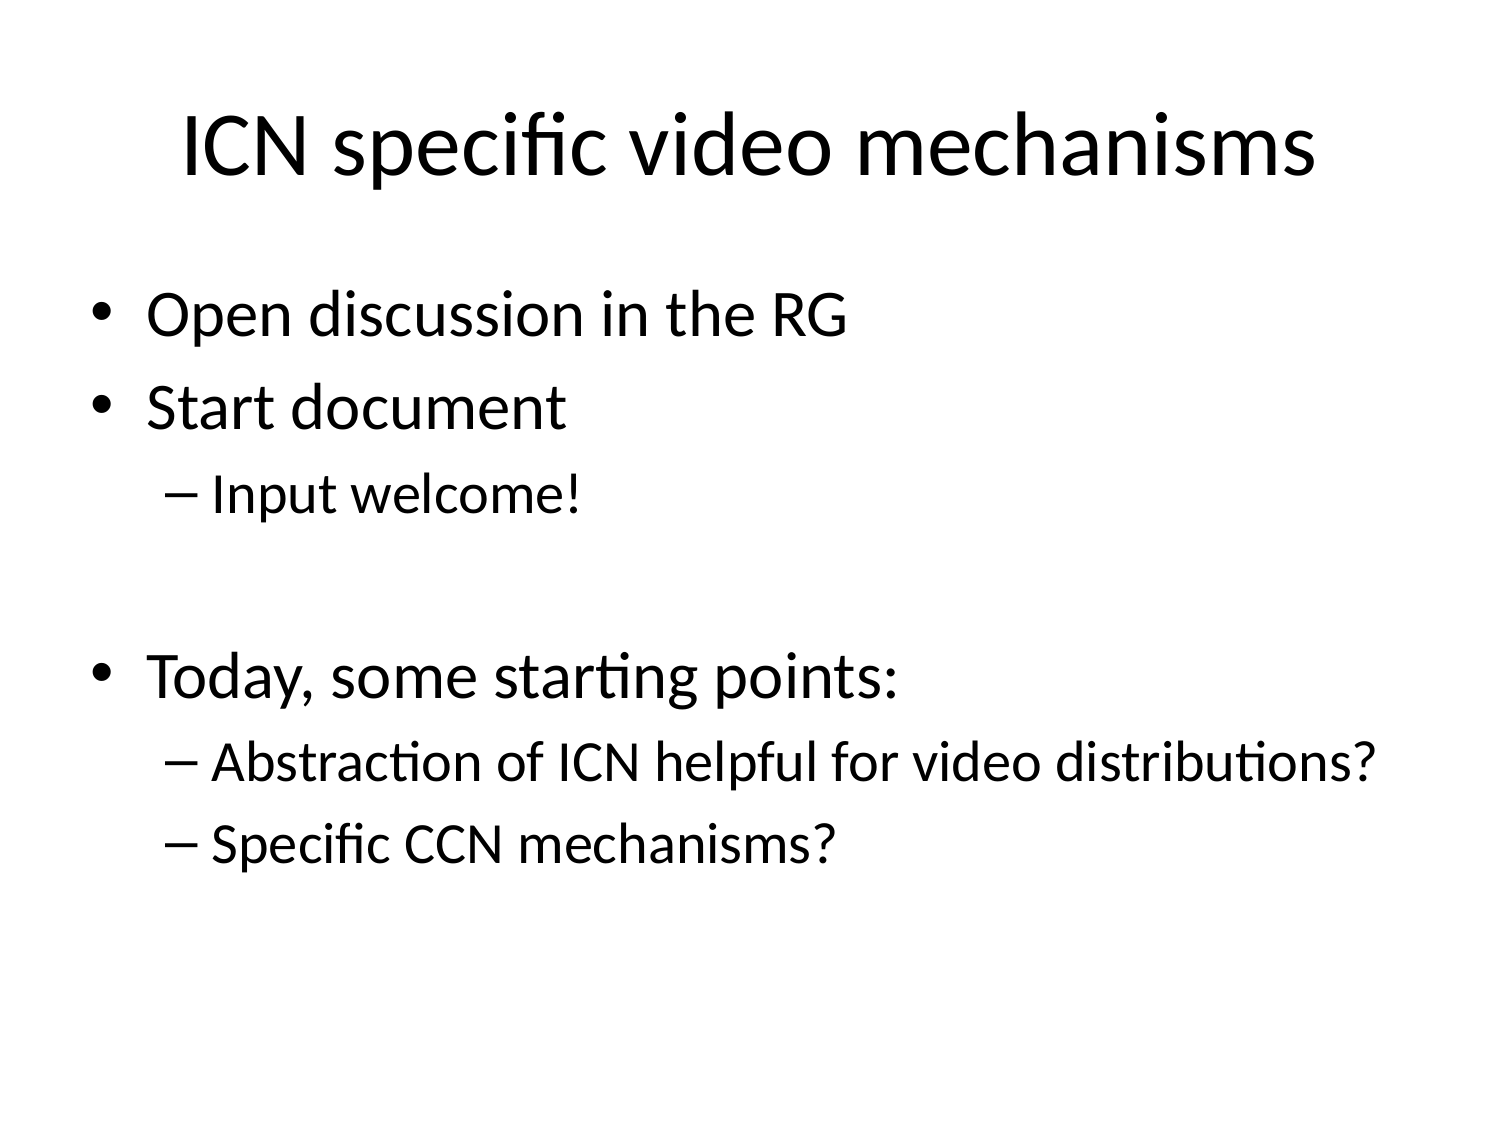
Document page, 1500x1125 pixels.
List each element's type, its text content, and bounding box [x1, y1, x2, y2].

title ICN specific video mechanisms [75, 45, 1425, 233]
list Open discussion in the RG Start document Input welcome! Today, some starting points: Abstraction of ICN helpful for video distributions? Specific CCN mechanisms? [75, 262, 1425, 1005]
